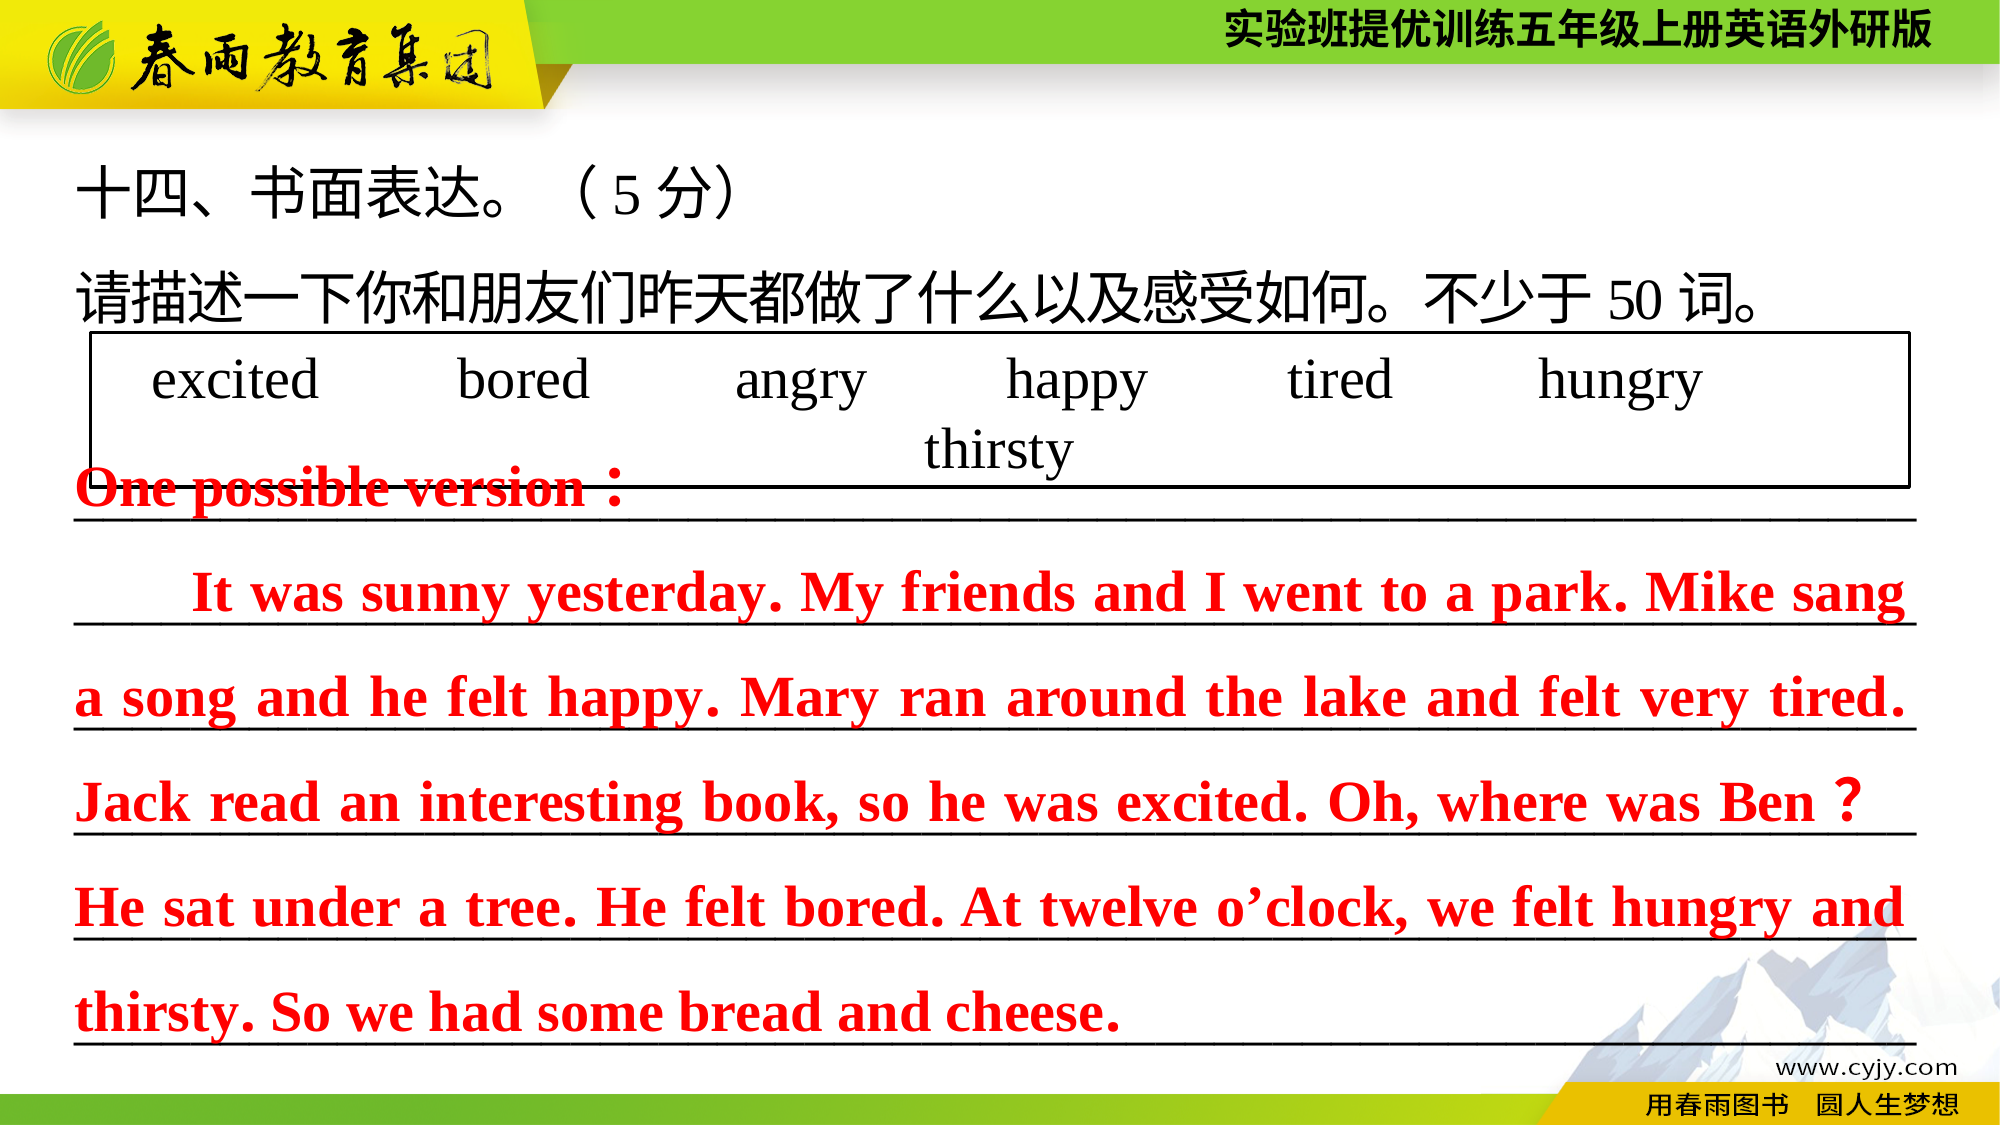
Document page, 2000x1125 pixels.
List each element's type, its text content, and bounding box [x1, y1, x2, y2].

text_box excited bored angry happy tired hungry thirsty [90, 332, 1910, 405]
list 十四、书面表达。（5分） 请描述一下你和朋友们昨天都做了什么以及感受如何。不少于50词。 _______________________________________________________________ _______________________________________________________________ _______________________________________________________________ _______________________________________________________________ _______________________________________________________________ _______________________________________________________________ [59, 113, 1944, 1068]
text_box One possible version： It was sunny yesterday. My friends and I went to a park. Mike sang a song and he felt happy. Mary ran around the lake and felt very tired. Jack read an interesting book, so he was excited. Oh, where was Ben？He sat under a tree. He felt bored. At twelve o’clock, we felt hungry and thirsty. So we had some bread and cheese. [59, 405, 1922, 1051]
picture [0, 0, 2000, 1125]
